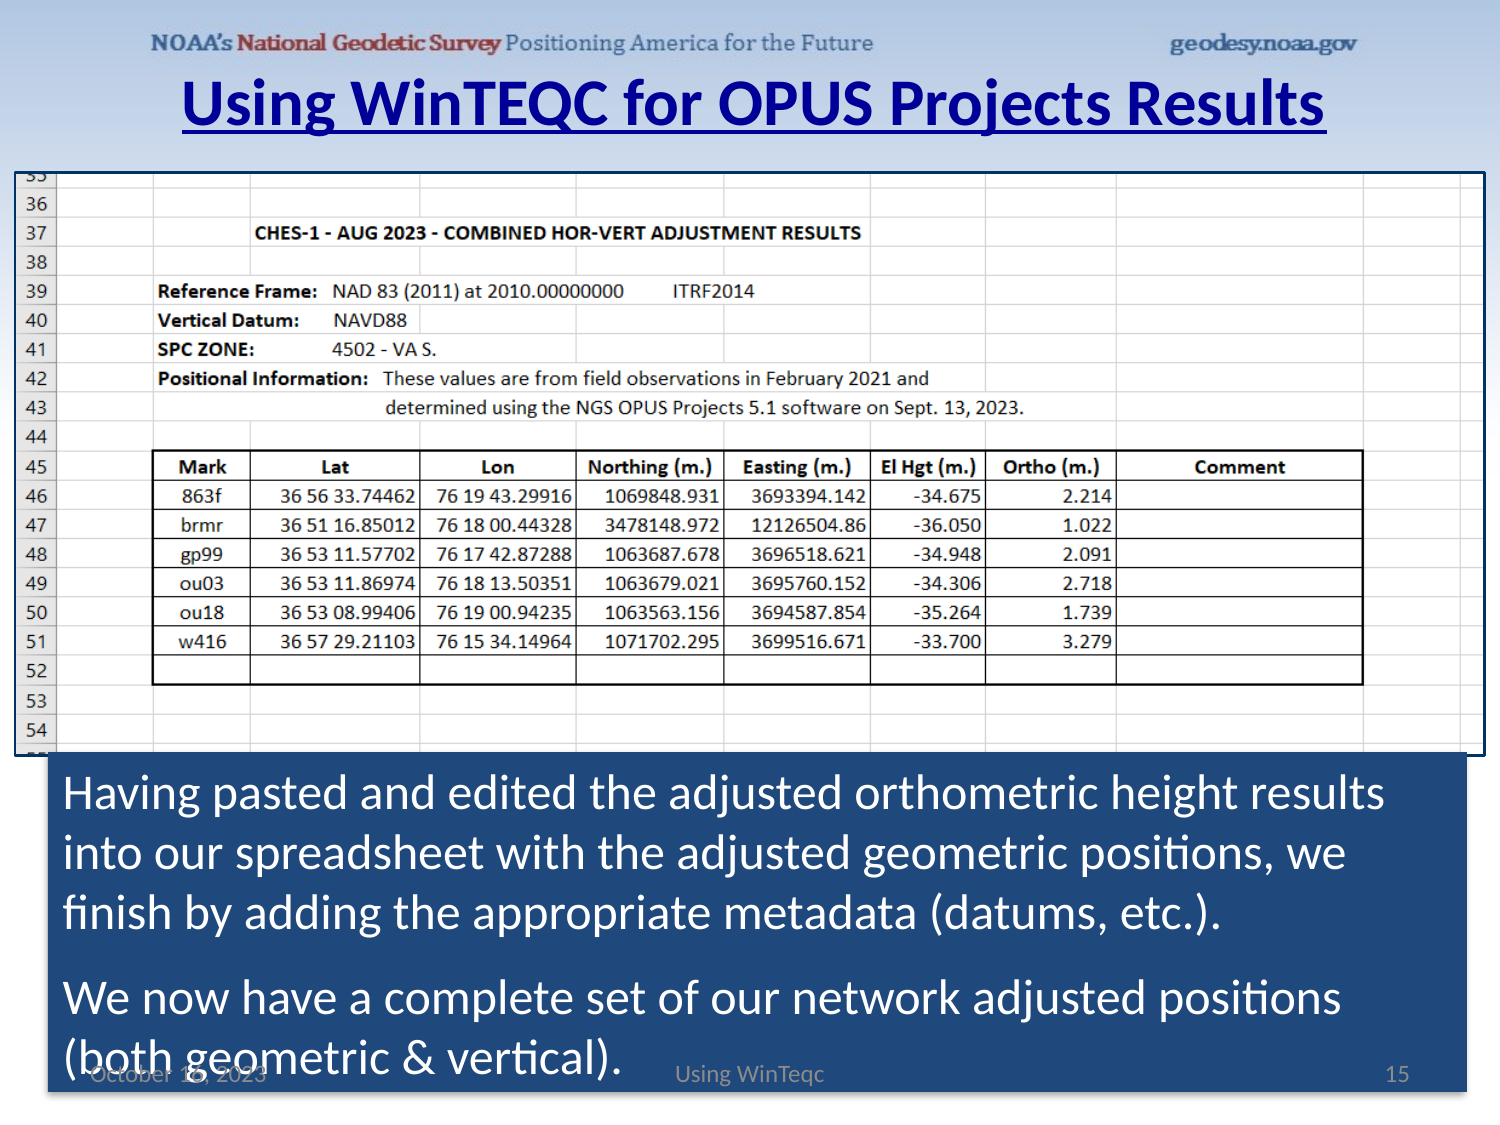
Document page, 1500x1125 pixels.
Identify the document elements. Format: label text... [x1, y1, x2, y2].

slide_number 15 [1074, 1042, 1425, 1103]
text_box Having pasted and edited the adjusted orthometric height results into our spreadsheet with the adjusted geometric positions, we finish by adding the appropriate metadata (datums, etc.). We now have a complete set of our network adjusted positions (both geometric & vertical). [47, 763, 1467, 1092]
text_box Using WinTEQC for OPUS Projects Results [62, 46, 1446, 151]
picture [0, 0, 1500, 1125]
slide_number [75, 1042, 425, 1103]
footer Using WinTeqc [512, 1042, 988, 1103]
